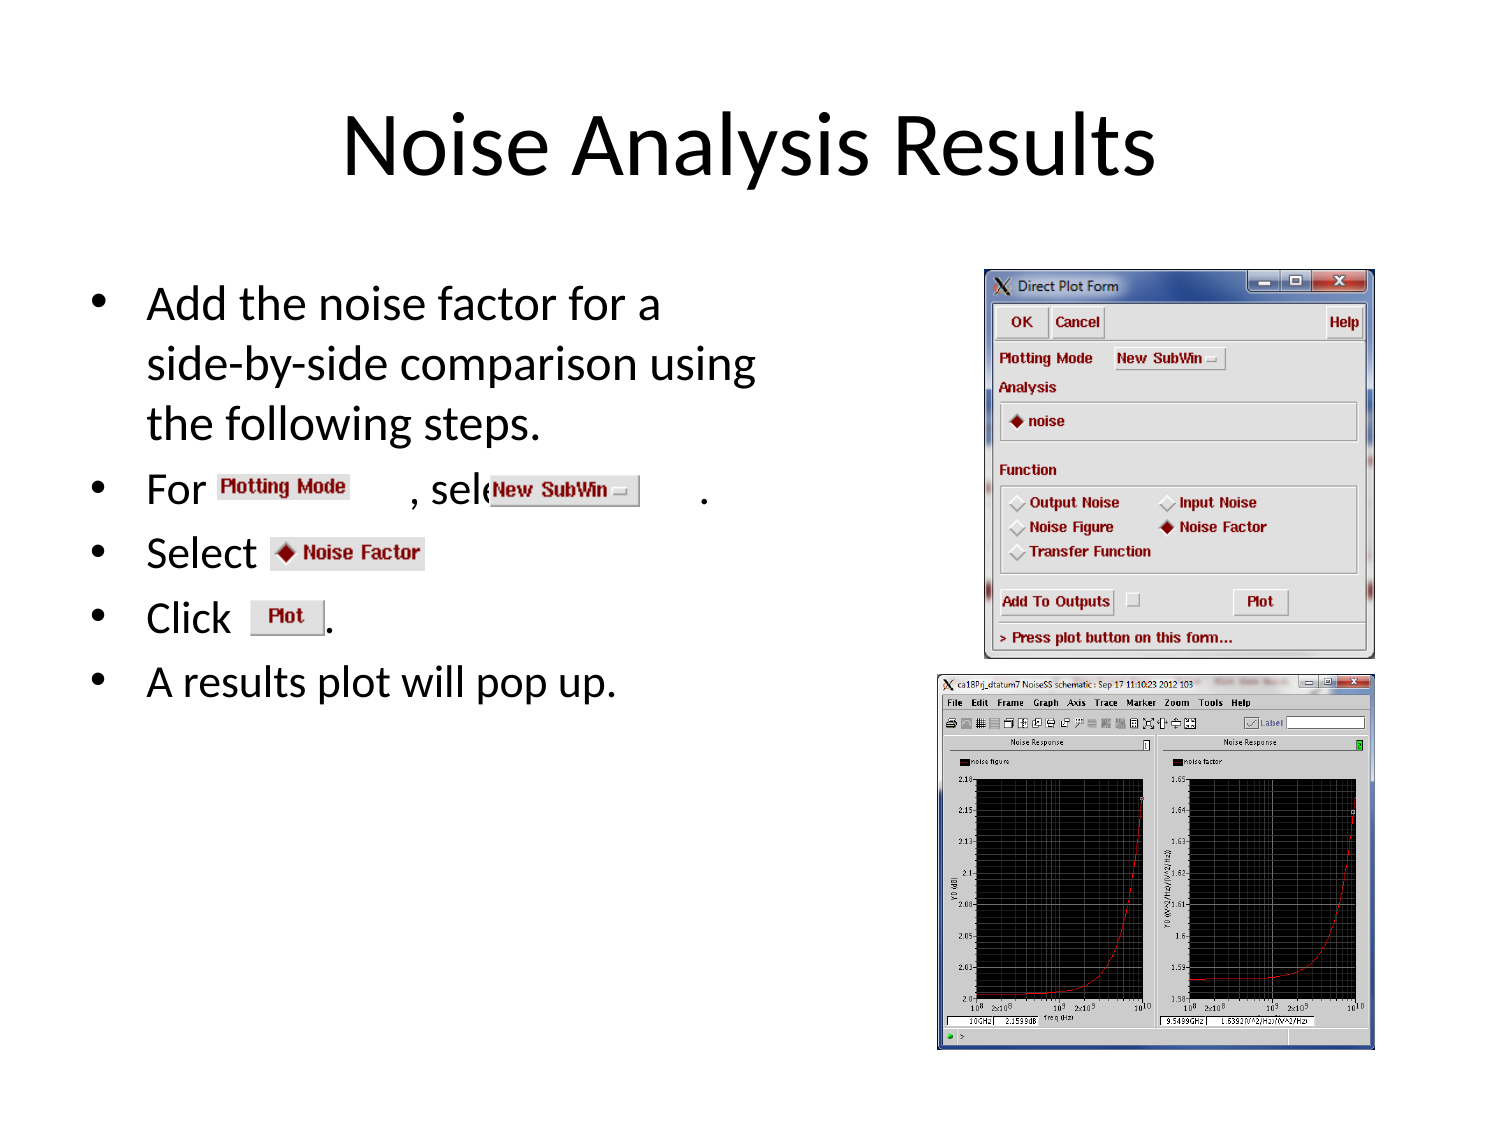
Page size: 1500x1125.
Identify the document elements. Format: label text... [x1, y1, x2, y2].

picture [249, 599, 326, 637]
picture [489, 474, 640, 507]
picture [937, 674, 1376, 1051]
text_box Add the noise factor for a side-by-side comparison using the following steps. For , select . Select . Click . A results plot will pop up. [75, 262, 775, 1005]
picture [216, 474, 351, 501]
title Noise Analysis Results [75, 45, 1425, 233]
picture [983, 269, 1376, 660]
picture [270, 537, 426, 571]
